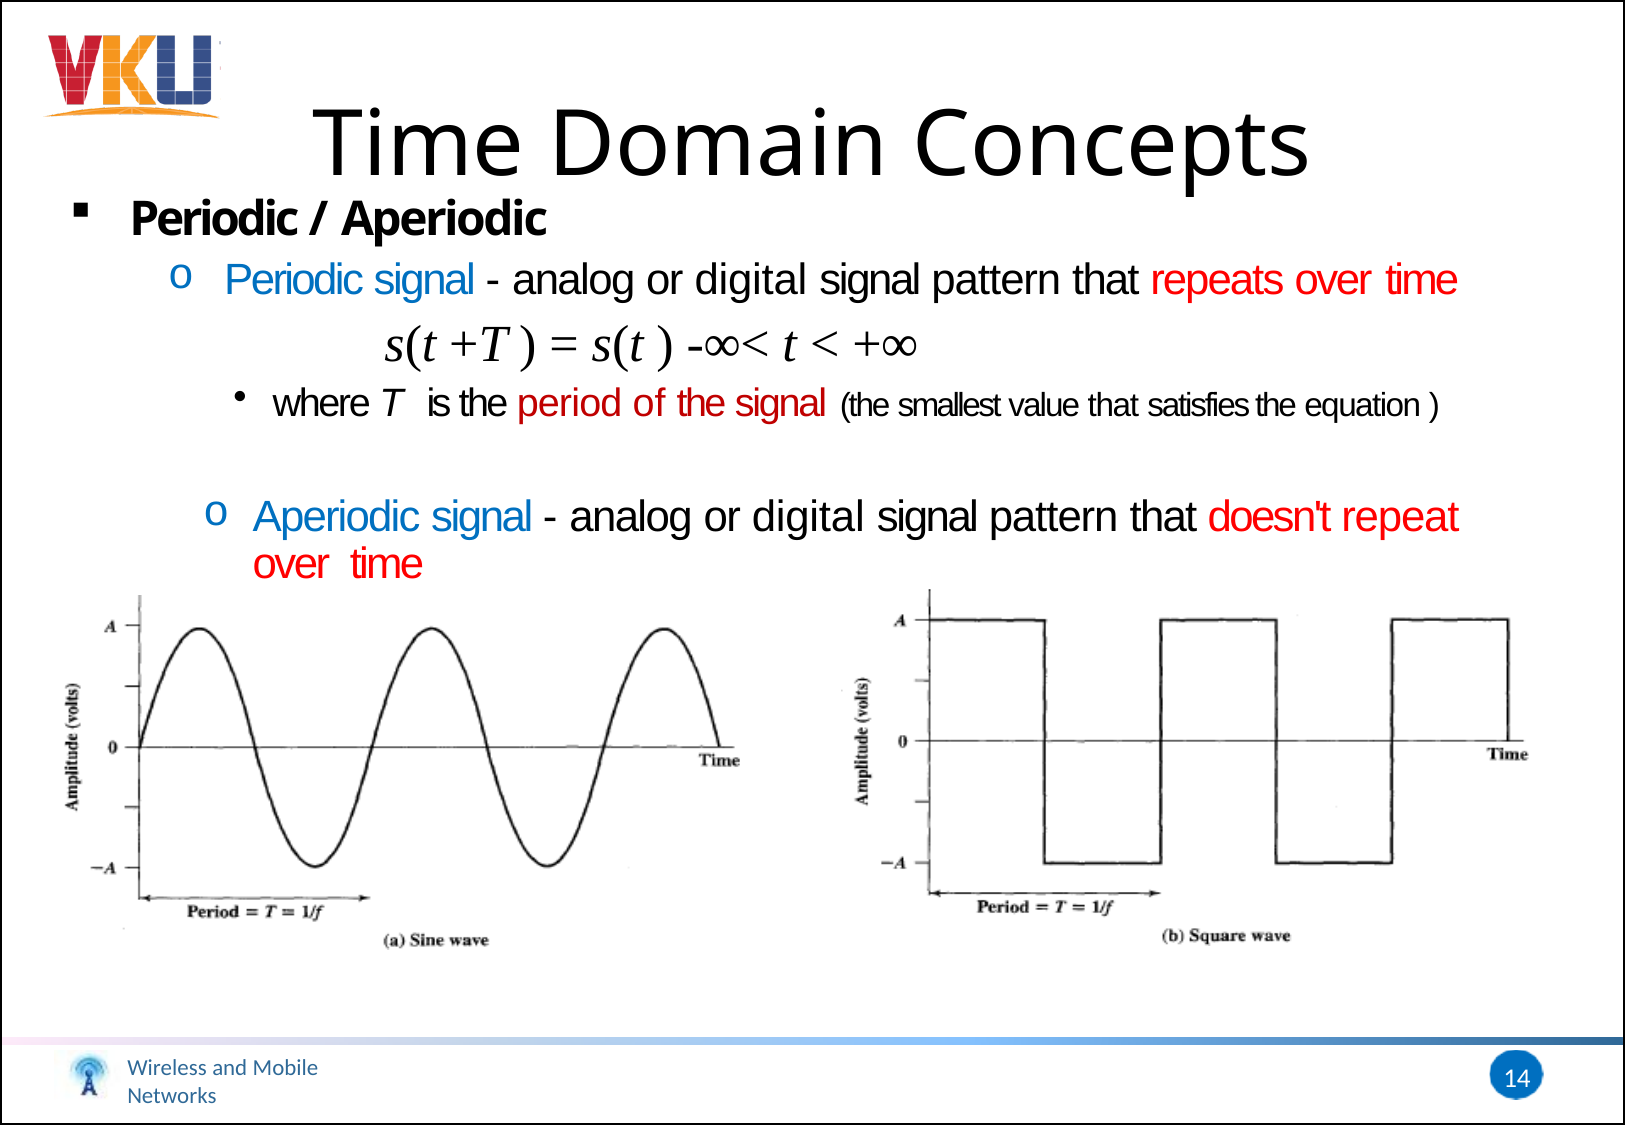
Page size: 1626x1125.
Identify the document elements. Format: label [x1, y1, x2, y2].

text_box [0, 0, 1625, 1125]
